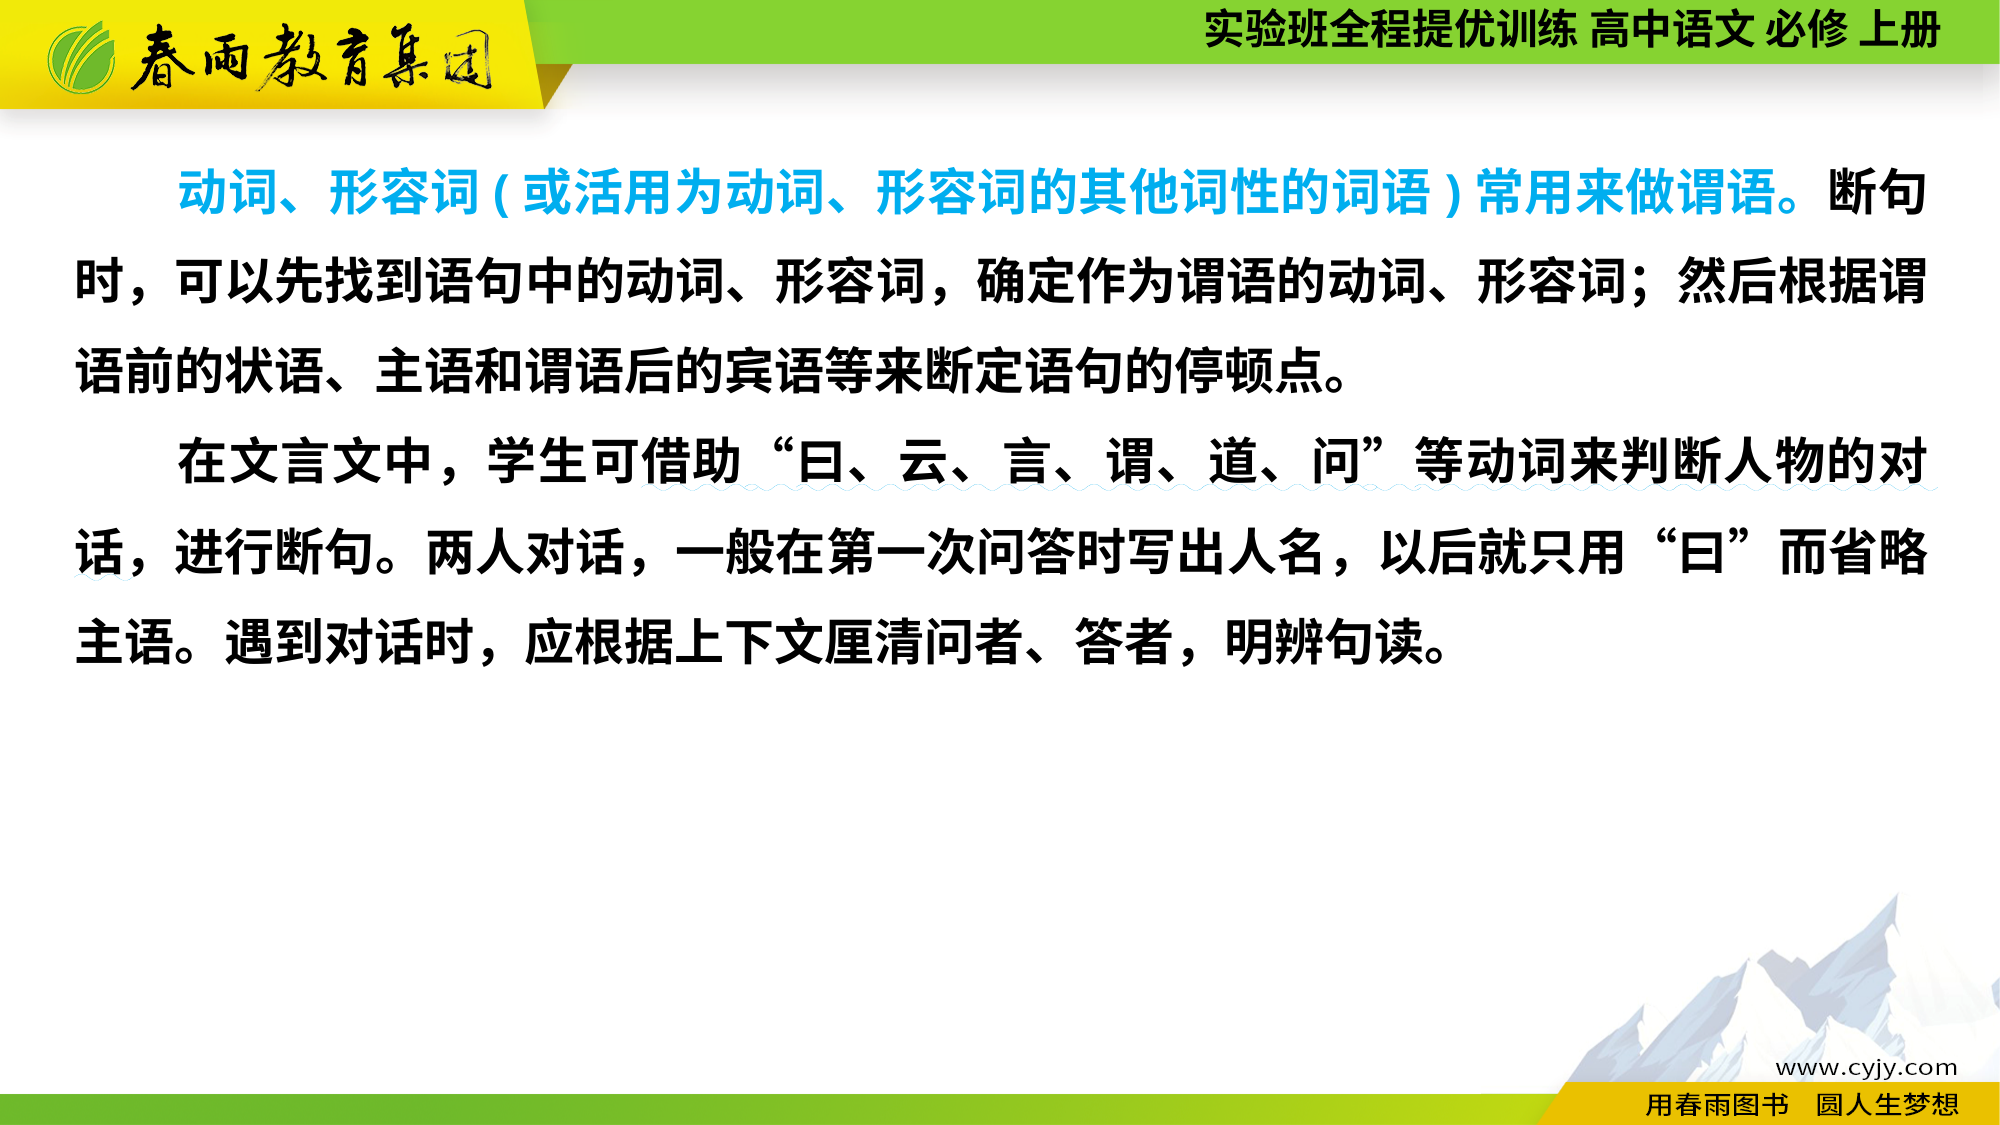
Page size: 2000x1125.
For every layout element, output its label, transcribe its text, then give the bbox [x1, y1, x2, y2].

picture [0, 0, 2000, 1125]
list 动词、形容词(或活用为动词、形容词的其他词性的词语)常用来做谓语。断句时，可以先找到语句中的动词、形容词，确定作为谓语的动词、形容词；然后根据谓语前的状语、主语和谓语后的宾语等来断定语句的停顿点。 在文言文中，学生可借助“曰、云、言、谓、道、问”等动词来判断人物的对话，进行断句。两人对话，一般在第一次问答时写出人名，以后就只用“曰”而省略主语。遇到对话时，应根据上下文厘清问者、答者，明辨句读。 [59, 122, 1944, 683]
